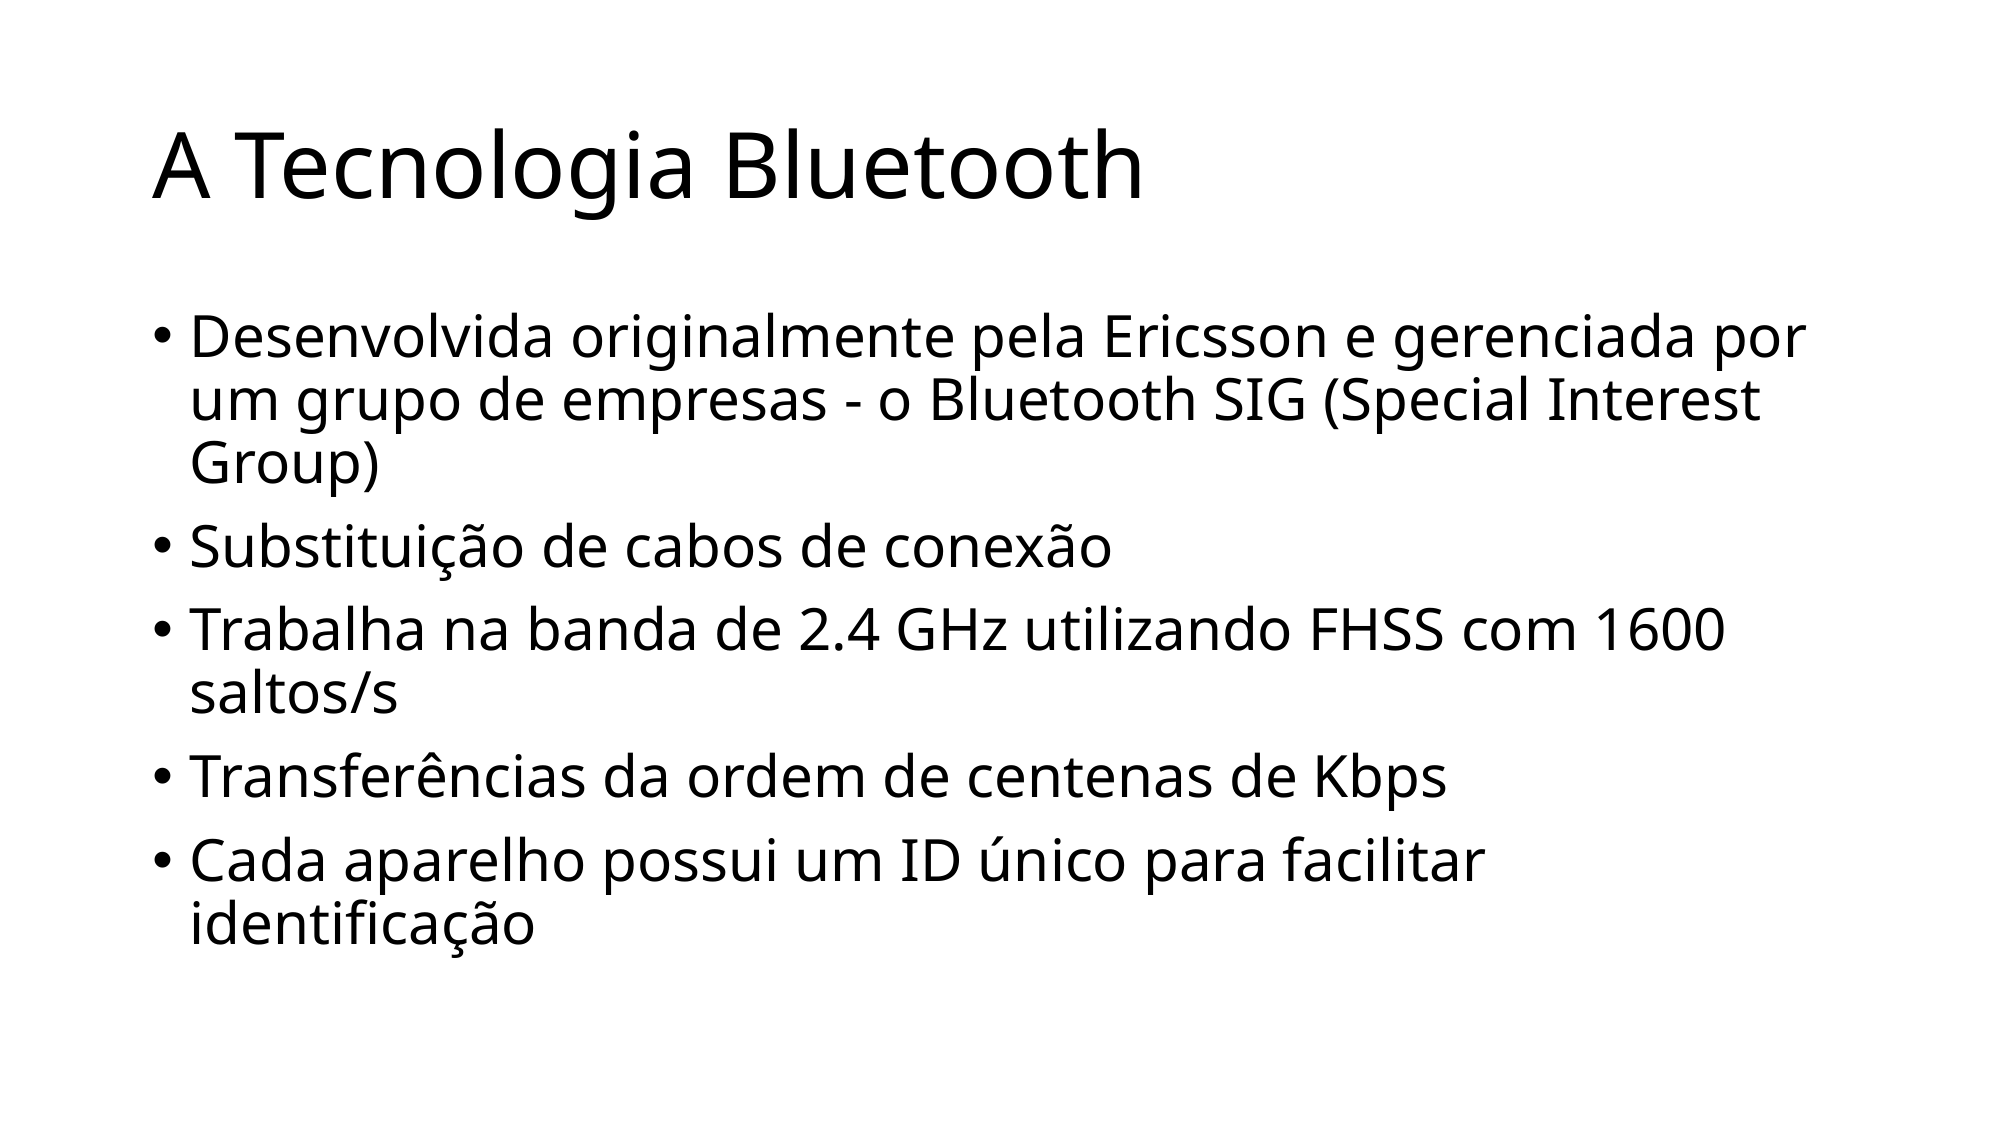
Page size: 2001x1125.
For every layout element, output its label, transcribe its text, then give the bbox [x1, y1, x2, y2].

list Desenvolvida originalmente pela Ericsson e gerenciada por um grupo de empresas - o Bluetooth SIG (Special Interest Group) Substituição de cabos de conexão Trabalha na banda de 2.4 GHz utilizando FHSS com 1600 saltos/s Transferências da ordem de centenas de Kbps Cada aparelho possui um ID único para facilitar identificação [137, 299, 1863, 1014]
title A Tecnologia Bluetooth [137, 59, 1863, 278]
